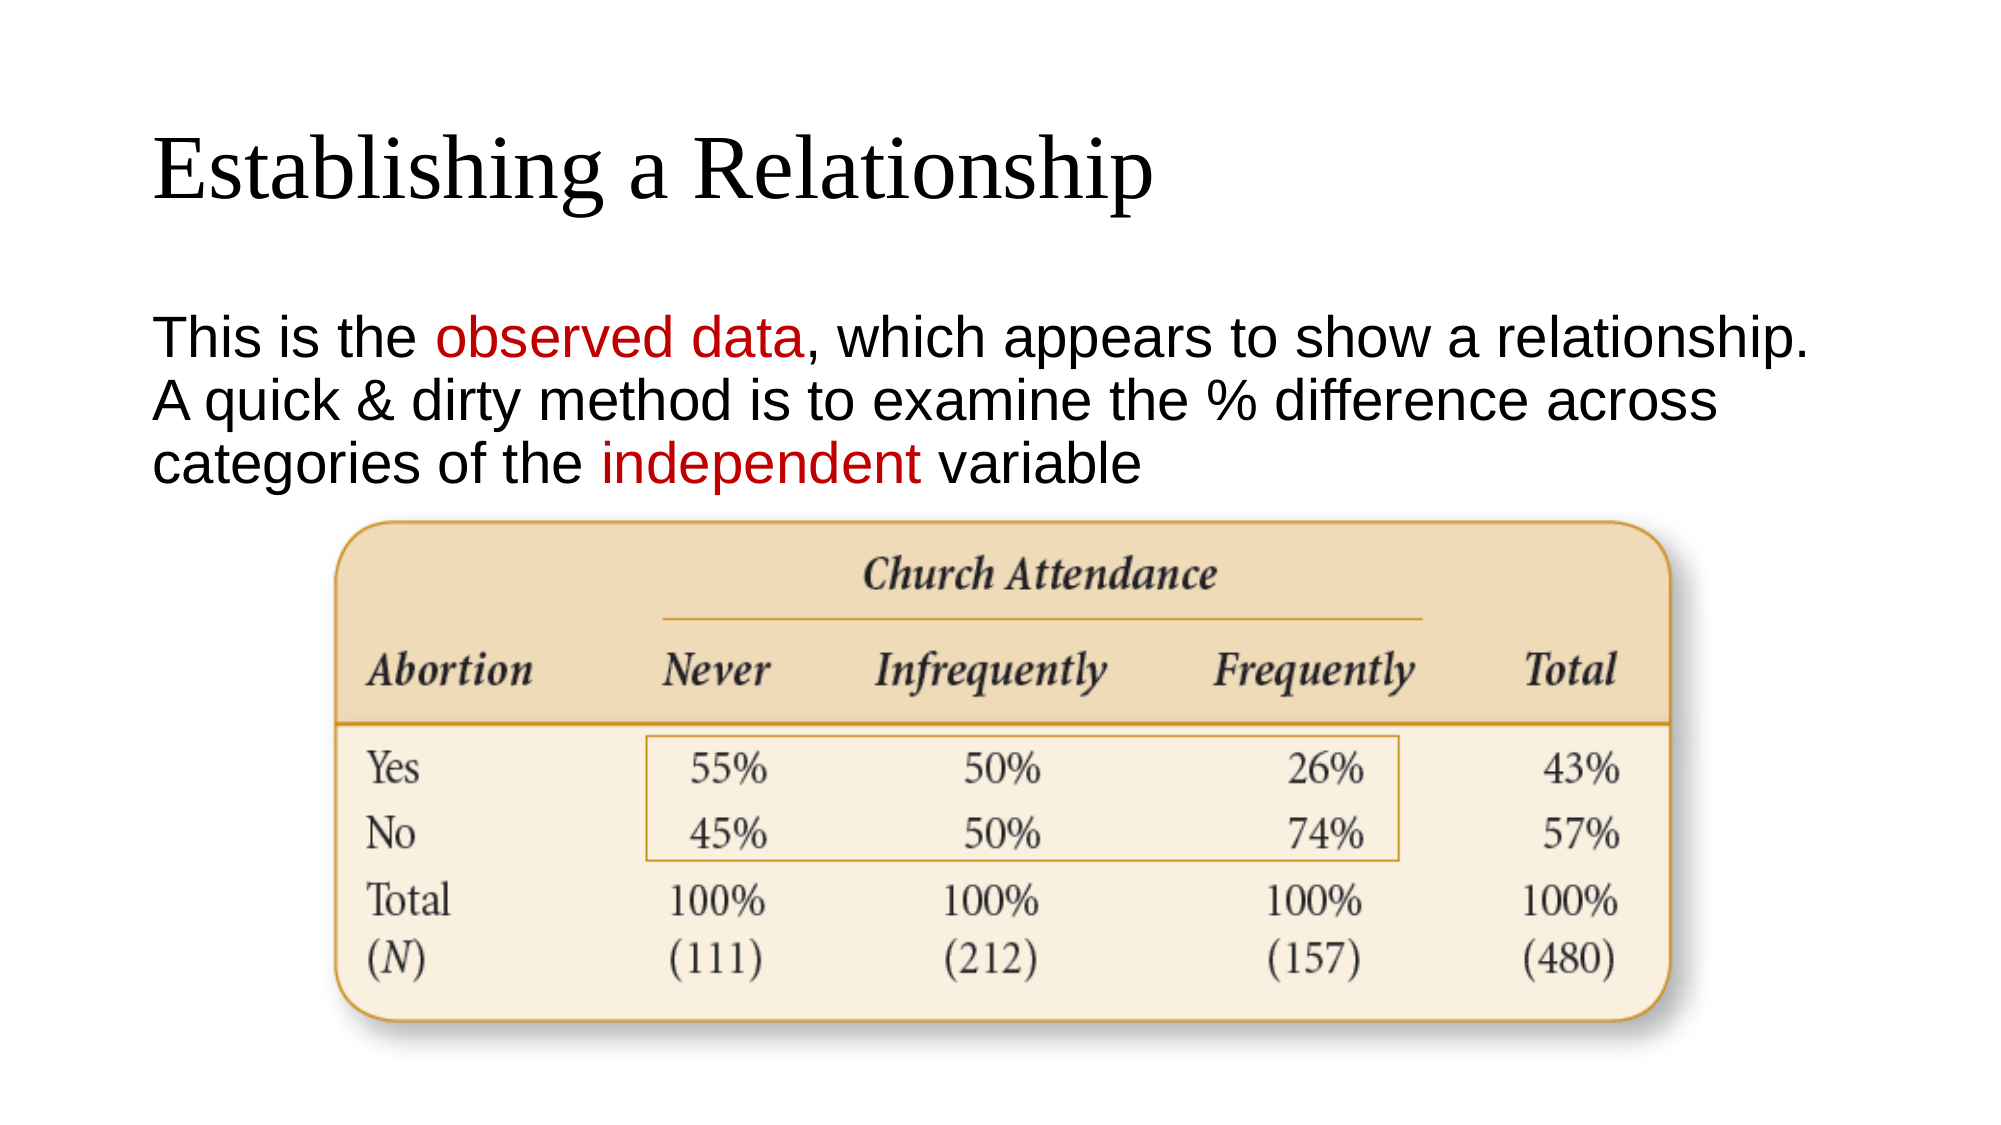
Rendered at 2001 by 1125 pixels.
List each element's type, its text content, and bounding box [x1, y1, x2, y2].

title Establishing a Relationship [137, 59, 1863, 278]
picture [269, 496, 1731, 1066]
list This is the observed data, which appears to show a relationship. A quick & dirty method is to examine the % difference across categories of the independent variable [137, 299, 1863, 1014]
